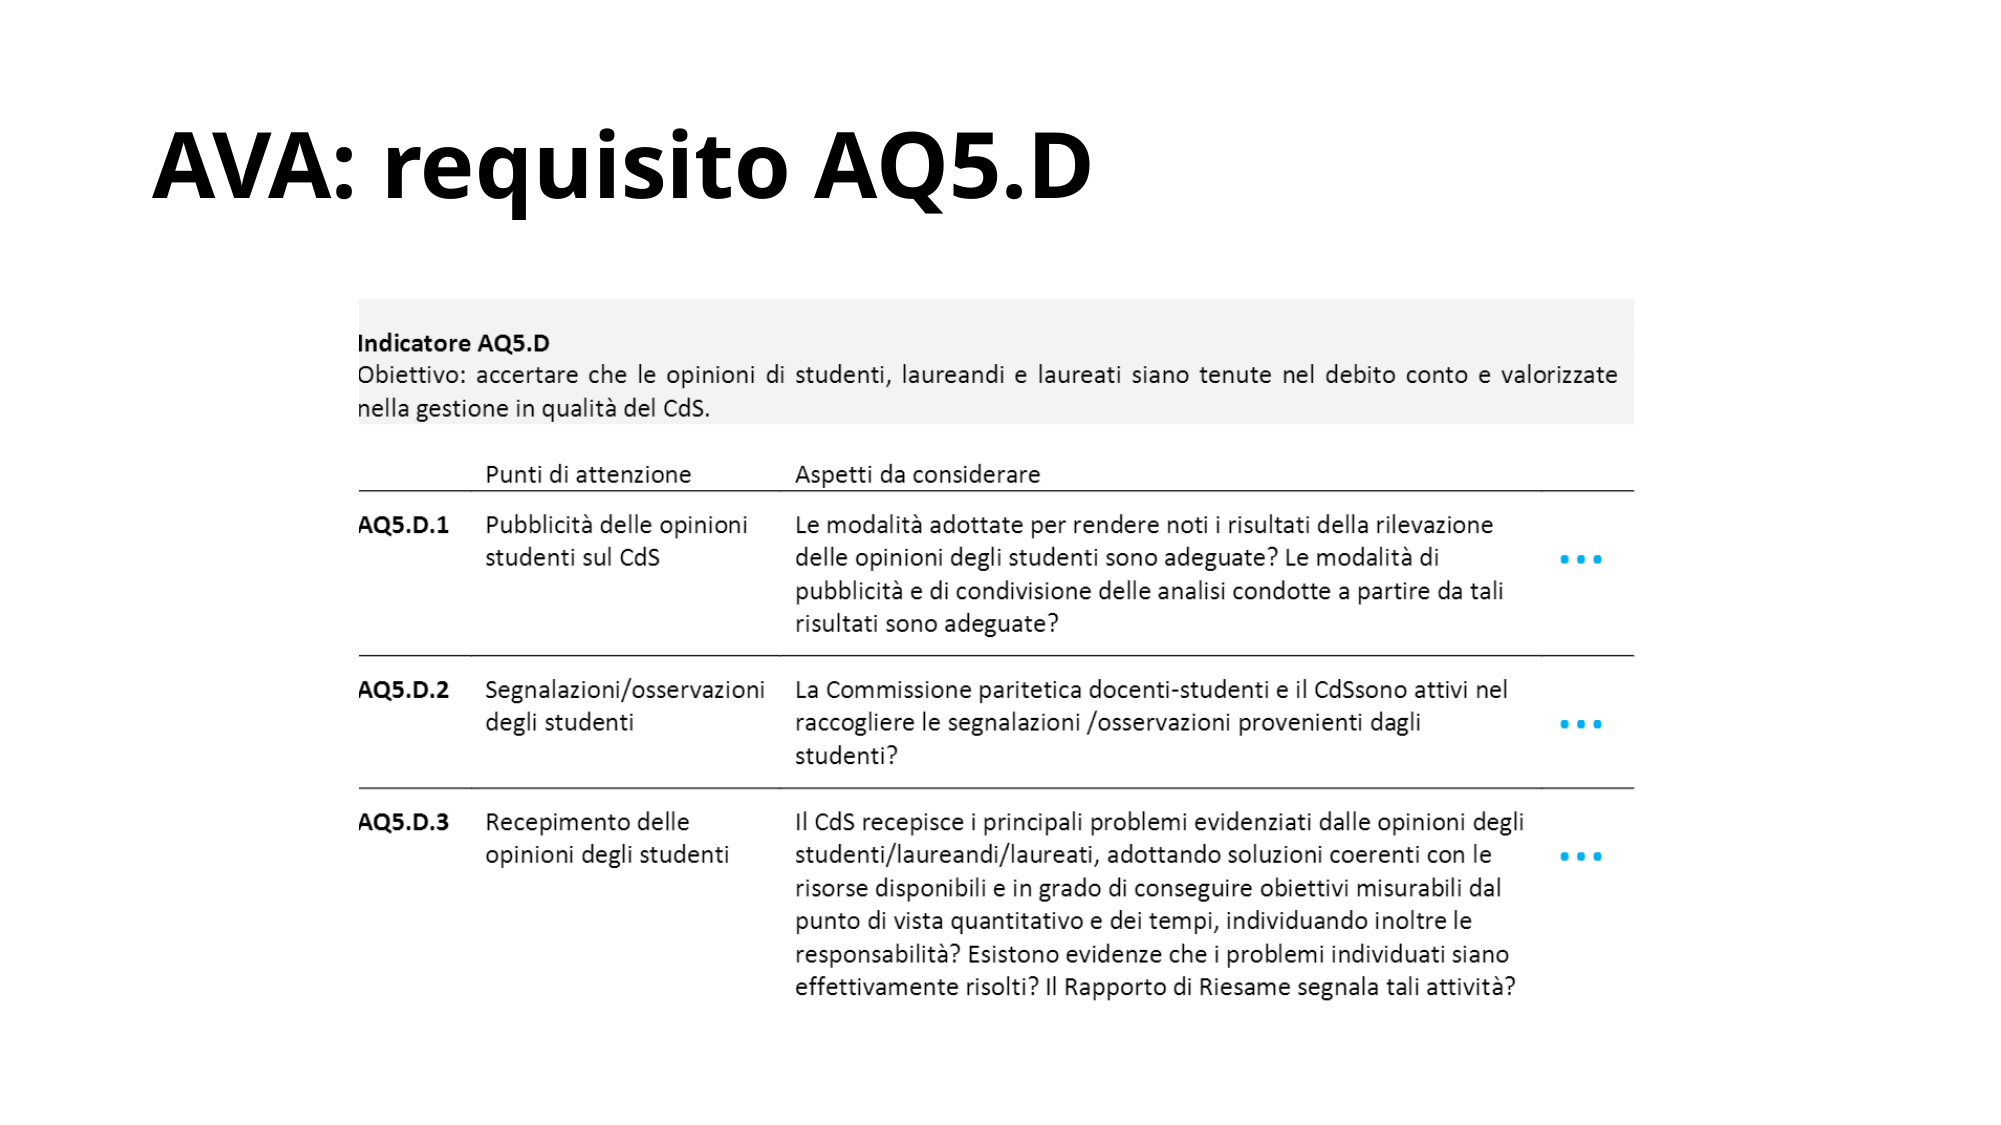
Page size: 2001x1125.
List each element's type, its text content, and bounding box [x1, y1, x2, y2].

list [359, 299, 1641, 1014]
title AVA: requisito AQ5.D [137, 59, 1863, 278]
